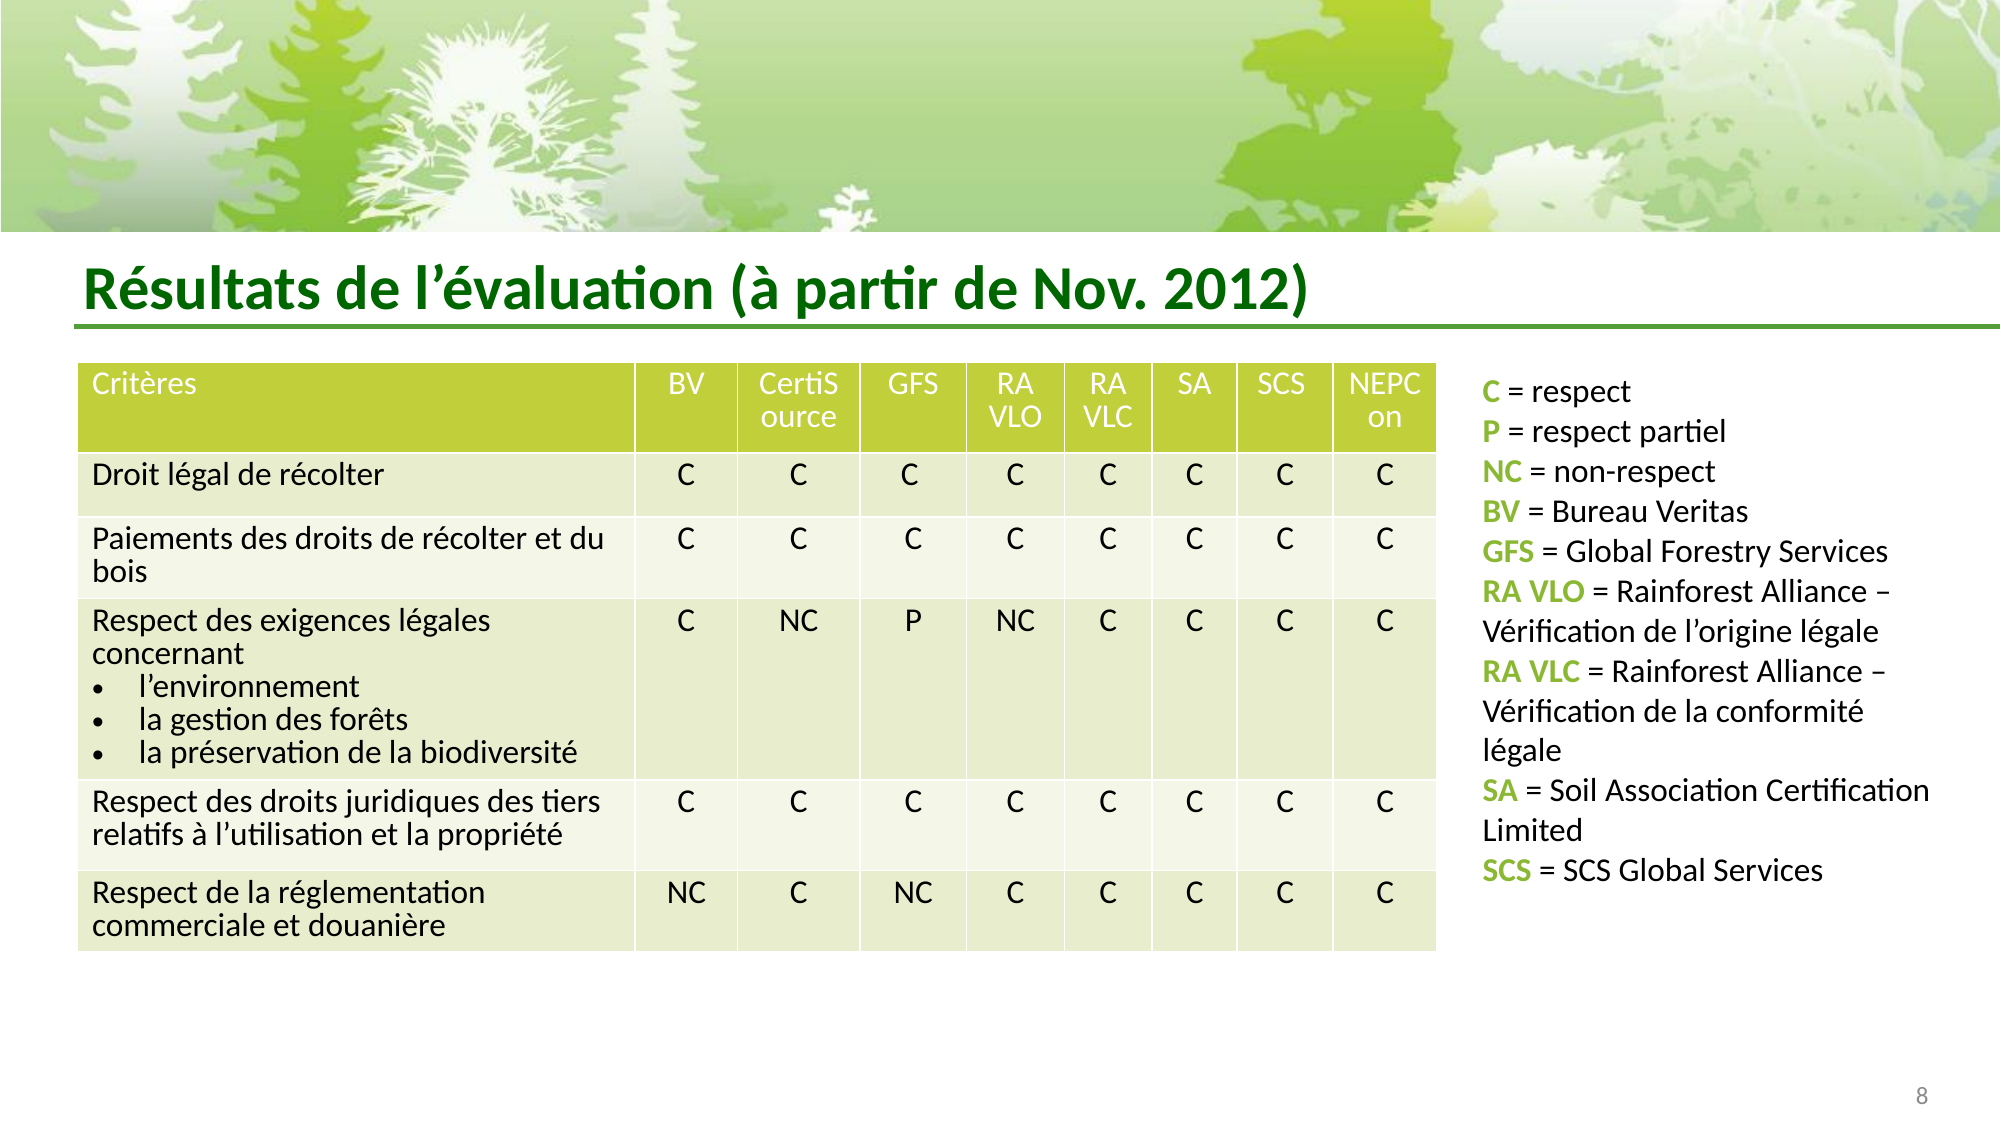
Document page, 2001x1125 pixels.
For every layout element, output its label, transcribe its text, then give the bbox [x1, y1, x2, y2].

table_cell NC [967, 599, 1064, 779]
table_cell Droit légal de récolter [78, 454, 634, 516]
table_cell C [1065, 781, 1151, 870]
table_cell C [636, 599, 737, 779]
table_cell NC [738, 599, 859, 779]
table_header RA VLO [967, 363, 1064, 452]
table_cell Respect des exigences légales concernant l’environnement la gestion des forêts la préservation de la biodiversité [78, 599, 634, 779]
table_cell Paiements des droits de récolter et du bois [78, 518, 634, 598]
table_header CertiSource [738, 363, 859, 452]
table_cell C [1065, 871, 1151, 951]
table_cell C [1153, 871, 1236, 951]
table_header BV [636, 363, 737, 452]
table_cell C [1238, 454, 1332, 516]
table_cell Respect des droits juridiques des tiers relatifs à l’utilisation et la propriété [78, 781, 634, 870]
table_header Critères [78, 363, 634, 452]
table_cell C [1065, 599, 1151, 779]
table_cell C [1238, 871, 1332, 951]
table_cell C [1153, 518, 1236, 598]
table_header RA VLC [1065, 363, 1151, 452]
text_box C = respect P = respect partiel NC = non-respect BV = Bureau Veritas GFS = Global Forestry Services RA VLO = Rainforest Alliance – Vérification de l’origine légale RA VLC = Rainforest Alliance – Vérification de la conformité légale SA = Soil Association Certification Limited SCS = SCS Global Services [1467, 361, 1953, 896]
table_cell C [1065, 518, 1151, 598]
table_cell C [967, 518, 1064, 598]
table_header NEPCon [1334, 363, 1436, 452]
table_cell C [1334, 781, 1436, 870]
table_cell C [738, 518, 859, 598]
table_cell NC [636, 871, 737, 951]
table_cell C [738, 871, 859, 951]
table_cell C [1334, 518, 1436, 598]
table_header GFS [861, 363, 966, 452]
table_cell C [1153, 781, 1236, 870]
picture [0, 0, 2000, 232]
table_cell C [1238, 599, 1332, 779]
table_cell C [636, 518, 737, 598]
table_cell C [1334, 599, 1436, 779]
table_cell C [738, 781, 859, 870]
slide_number 8 [1493, 1065, 1944, 1125]
table_cell C [861, 454, 966, 516]
table_cell C [636, 454, 737, 516]
table_cell C [738, 454, 859, 516]
table_cell C [1153, 599, 1236, 779]
table_cell C [1153, 454, 1236, 516]
table_cell C [1238, 781, 1332, 870]
table_cell C [967, 871, 1064, 951]
table_header SA [1153, 363, 1236, 452]
table_cell C [967, 781, 1064, 870]
table_cell C [861, 518, 966, 598]
title Résultats de l’évaluation (à partir de Nov. 2012) [68, 196, 1419, 384]
table_cell NC [861, 871, 966, 951]
table_cell C [1334, 454, 1436, 516]
table_cell C [967, 454, 1064, 516]
table_cell P [861, 599, 966, 779]
table_cell C [861, 781, 966, 870]
table_cell C [636, 781, 737, 870]
table_cell C [1065, 454, 1151, 516]
table_cell C [1334, 871, 1436, 951]
table_header SCS [1238, 363, 1332, 452]
table_cell Respect de la réglementation commerciale et douanière [78, 871, 634, 951]
table_cell C [1238, 518, 1332, 598]
